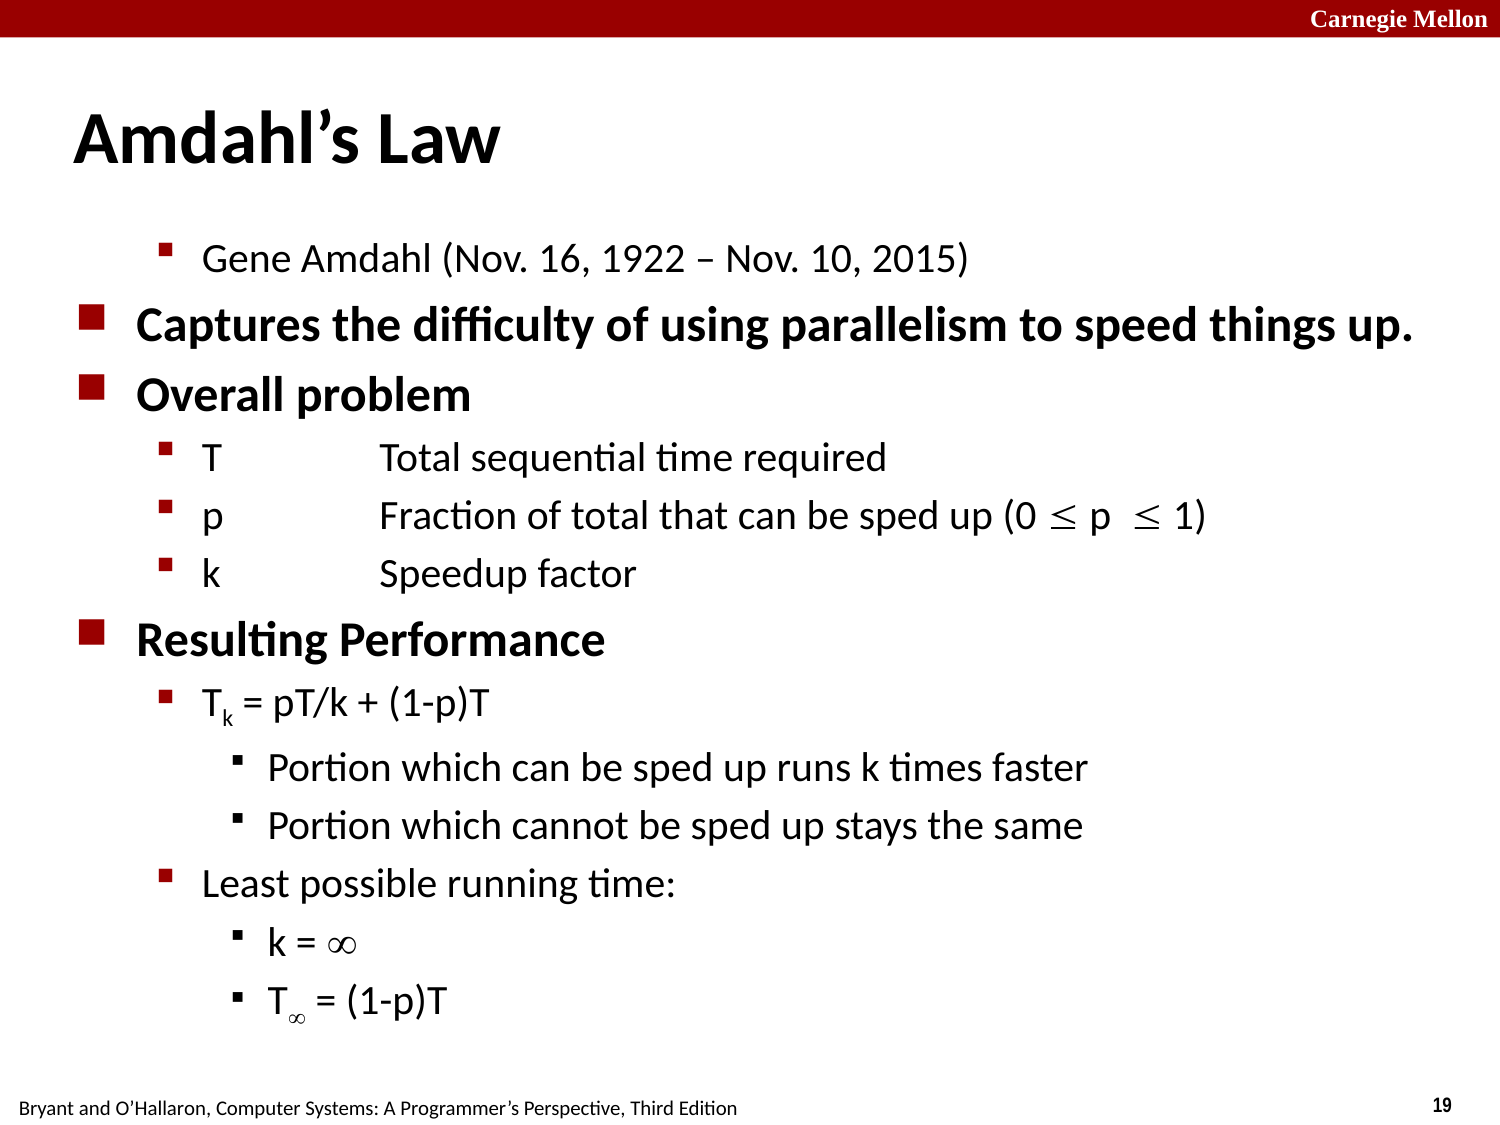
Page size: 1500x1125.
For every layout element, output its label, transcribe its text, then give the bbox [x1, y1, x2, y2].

list Gene Amdahl (Nov. 16, 1922 – Nov. 10, 2015) Captures the difficulty of using parallelism to speed things up. Overall problem T Total sequential time required p Fraction of total that can be sped up (0  p  1) k Speedup factor Resulting Performance Tk = pT/k + (1-p)T Portion which can be sped up runs k times faster Portion which cannot be sped up stays the same Least possible running time: k =  T = (1-p)T [64, 223, 1438, 1040]
title Amdahl’s Law [58, 71, 1305, 197]
